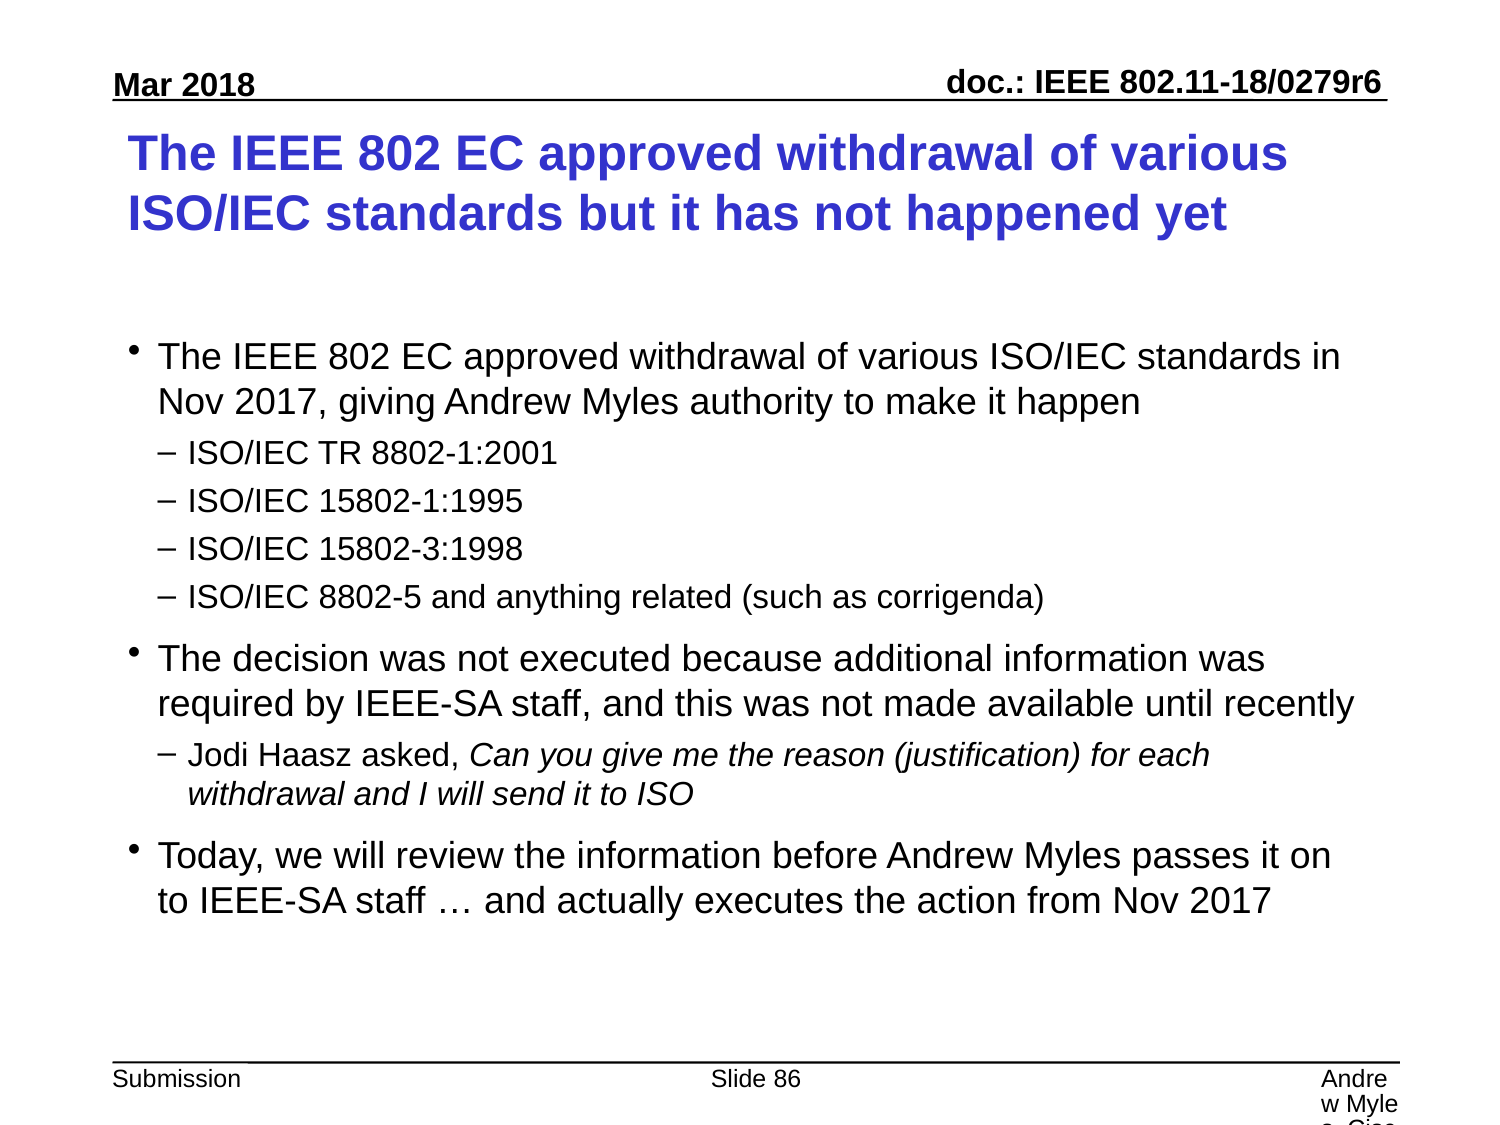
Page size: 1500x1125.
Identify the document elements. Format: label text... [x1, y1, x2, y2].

title The IEEE 802 EC approved withdrawal of various ISO/IEC standards but it has not happened yet [112, 112, 1388, 288]
footer Andrew Myles, Cisco [1320, 1061, 1402, 1093]
list The IEEE 802 EC approved withdrawal of various ISO/IEC standards in Nov 2017, giving Andrew Myles authority to make it happen ISO/IEC TR 8802-1:2001 ISO/IEC 15802-1:1995 ISO/IEC 15802-3:1998 ISO/IEC 8802-5 and anything related (such as corrigenda) The decision was not executed because additional information was required by IEEE-SA staff, and this was not made available until recently Jodi Haasz asked, Can you give me the reason (justification) for each withdrawal and I will send it to ISO Today, we will review the information before Andrew Myles passes it on to IEEE-SA staff … and actually executes the action from Nov 2017 [112, 324, 1388, 1000]
slide_number Slide 86 [709, 1061, 803, 1093]
